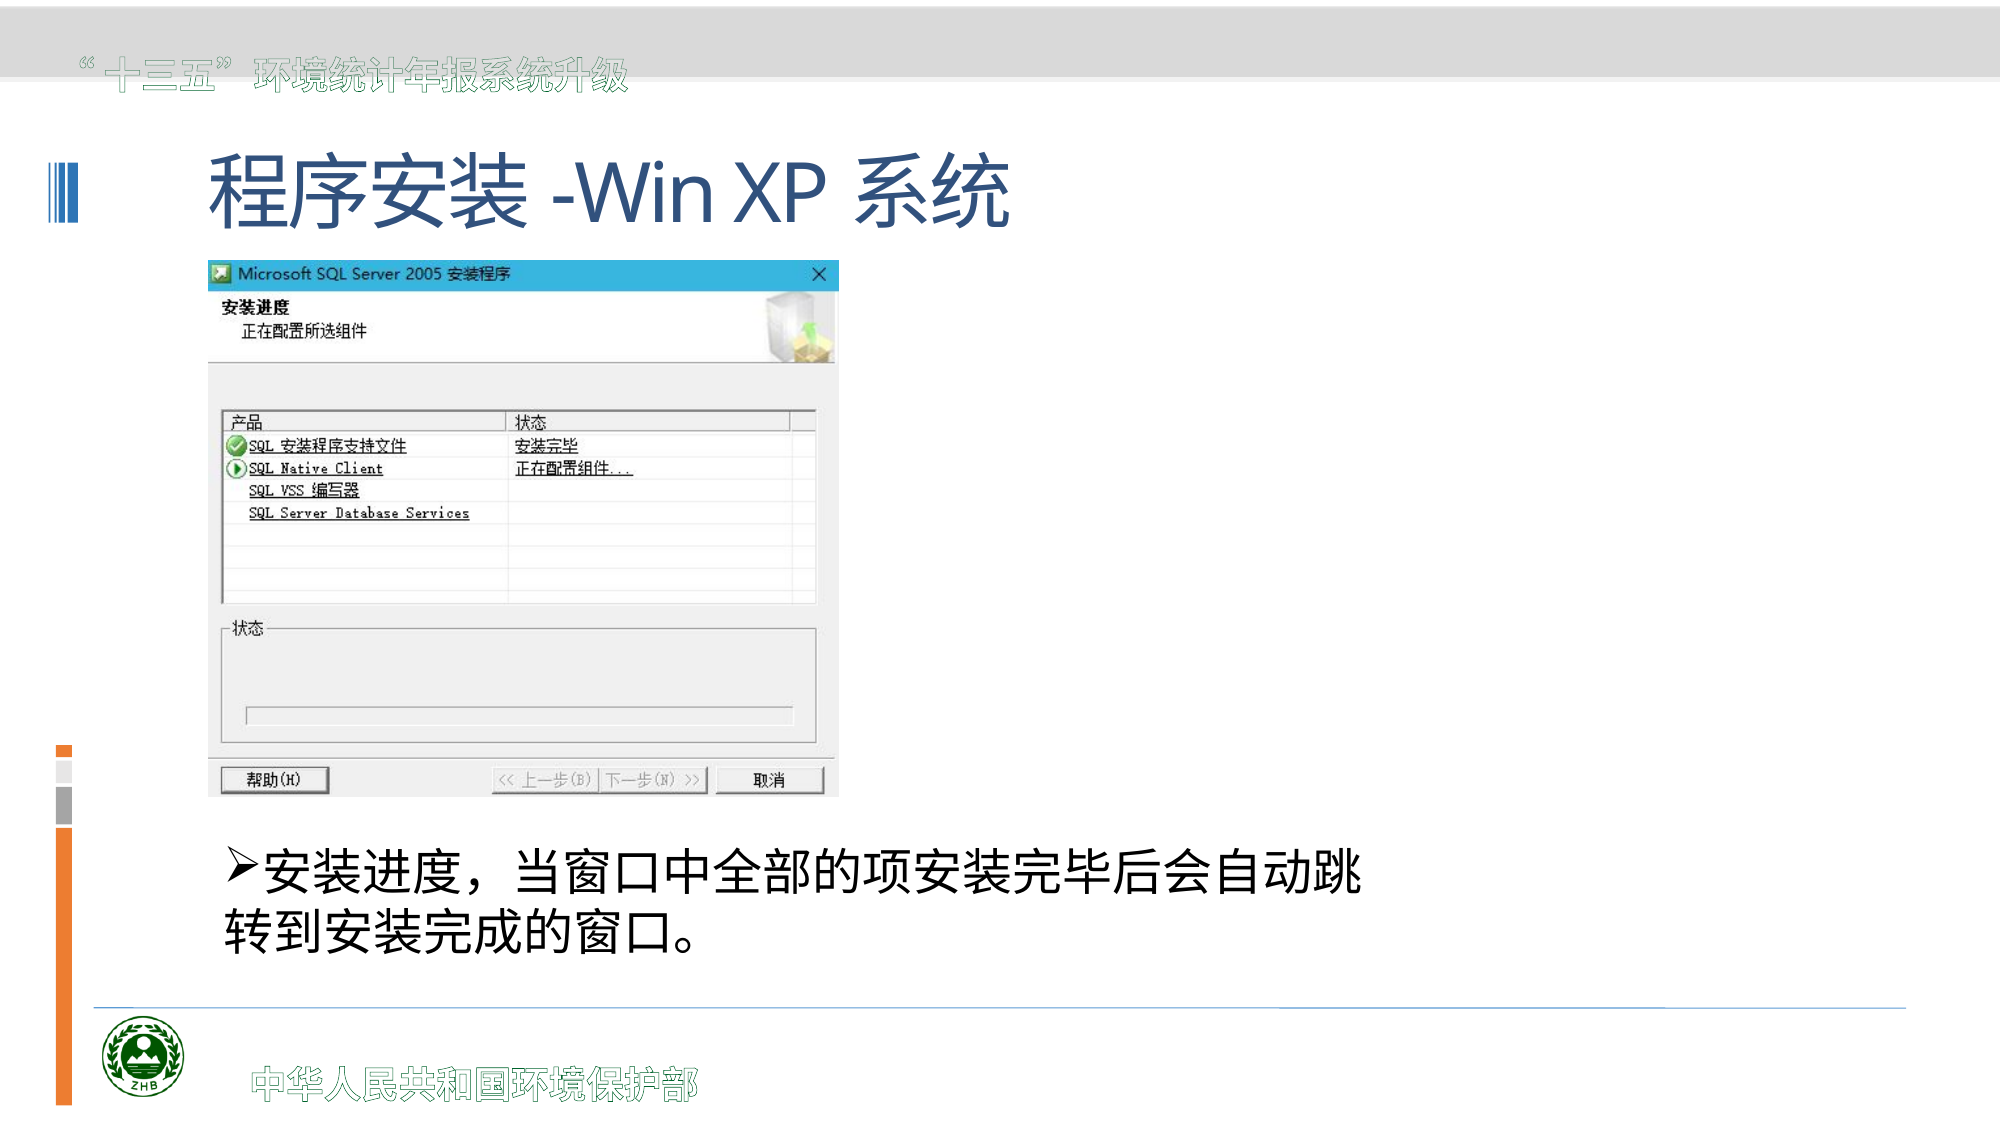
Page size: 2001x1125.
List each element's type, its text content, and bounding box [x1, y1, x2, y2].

picture [93, 1007, 188, 1106]
text_box 程序安装-Win XP系统 [192, 131, 1080, 261]
picture [208, 260, 839, 797]
text_box 安装进度，当窗口中全部的项安装完毕后会自动跳转到安装完成的窗口。 [208, 833, 1394, 969]
